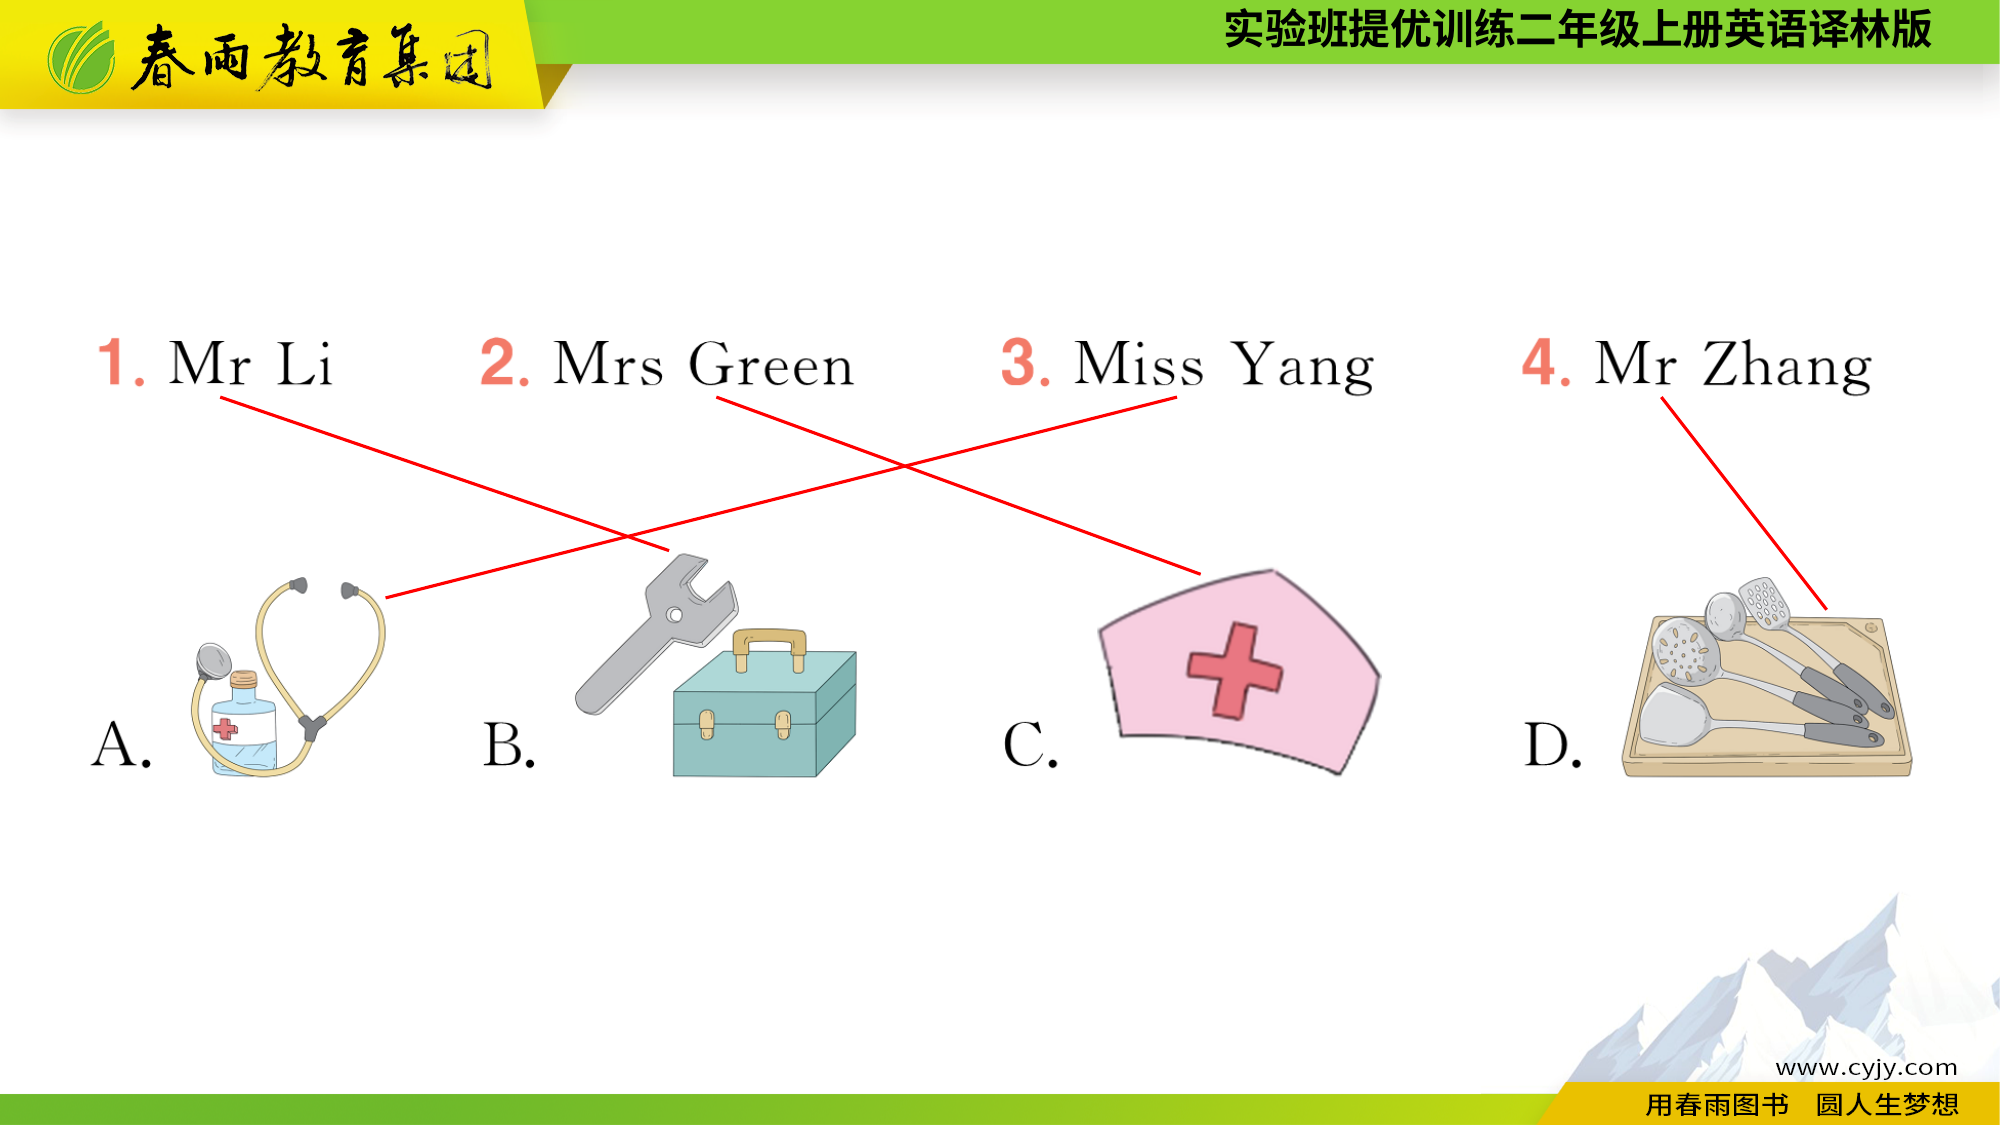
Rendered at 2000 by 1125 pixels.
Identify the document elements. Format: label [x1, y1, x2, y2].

text_box [1178, 396, 1201, 575]
picture [0, 0, 2000, 1125]
text_box [1661, 396, 1827, 610]
text_box [220, 396, 384, 551]
text_box [385, 396, 1178, 599]
